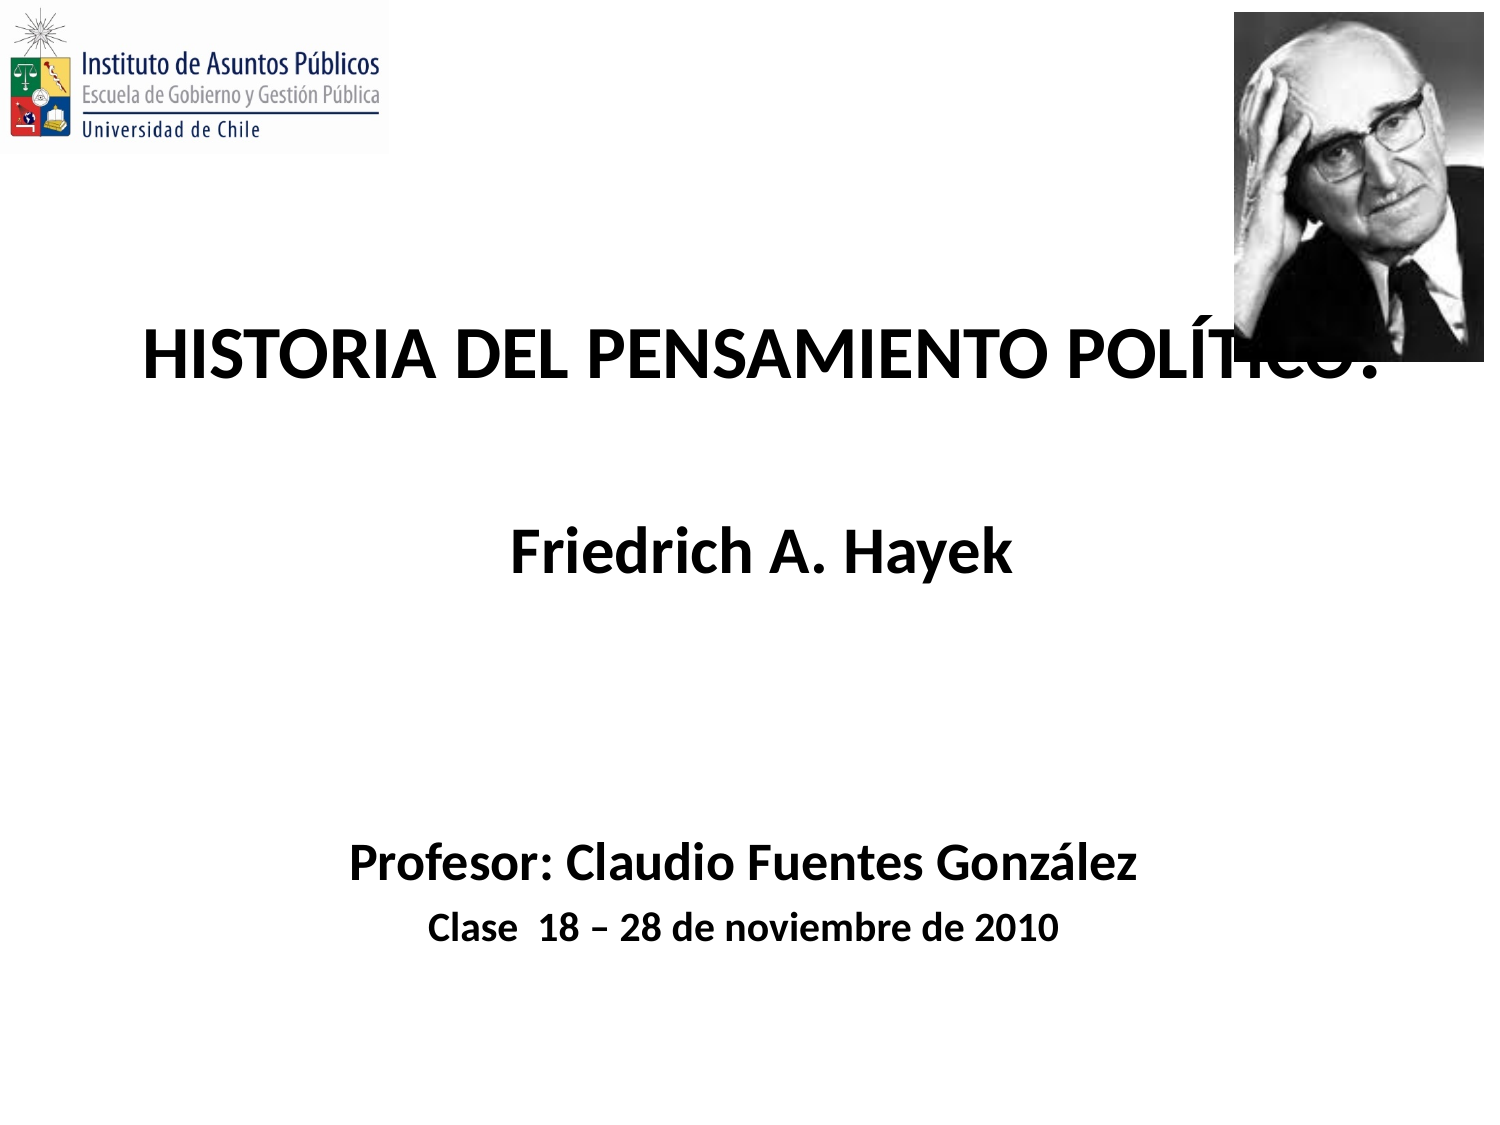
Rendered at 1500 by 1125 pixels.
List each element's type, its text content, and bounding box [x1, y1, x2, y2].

picture [0, 0, 390, 154]
subtitle Profesor: Claudio Fuentes González Clase 18 – 28 de noviembre de 2010 [182, 818, 1306, 1059]
picture [1234, 12, 1484, 362]
title HISTORIA DEL PENSAMIENTO POLÍTICO: Friedrich A. Hayek [124, 415, 1400, 658]
